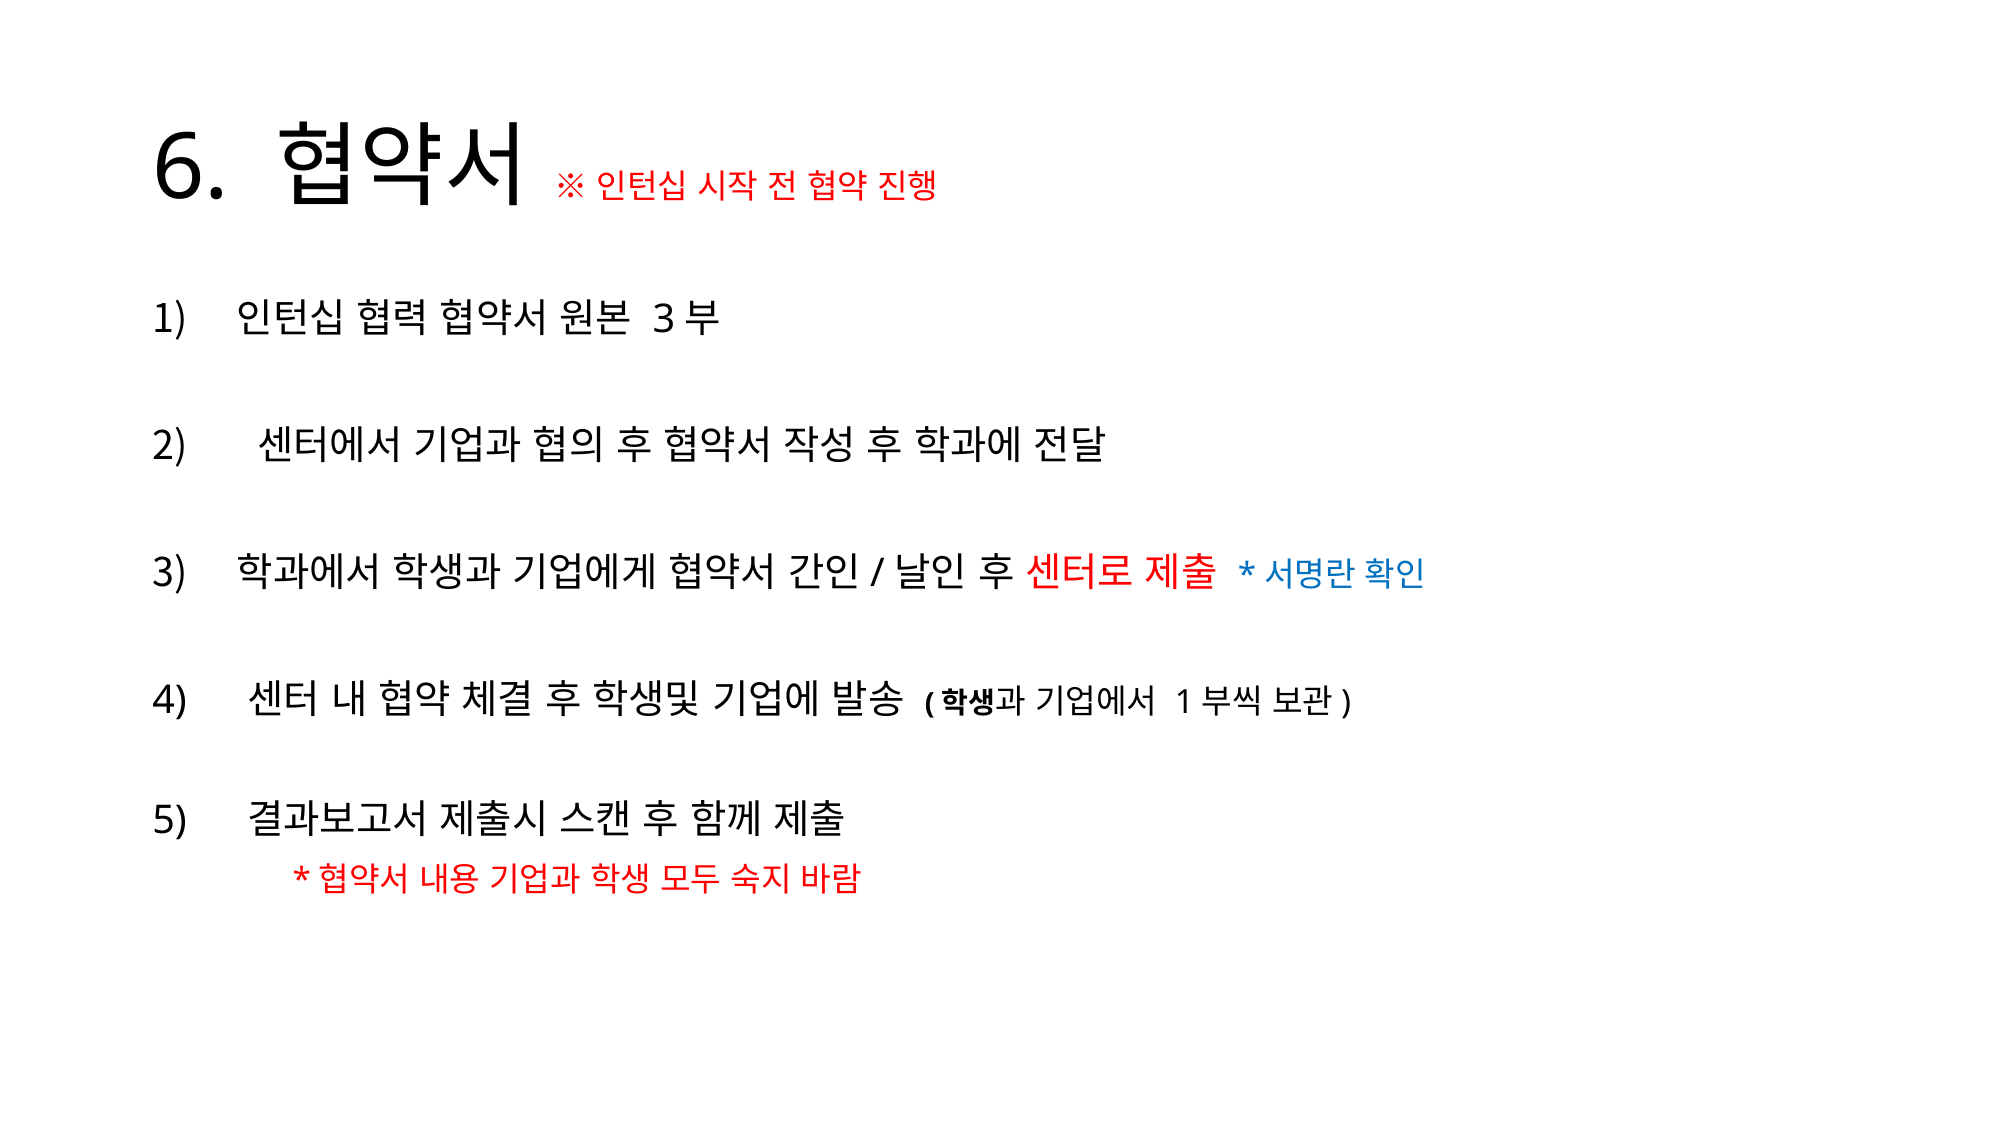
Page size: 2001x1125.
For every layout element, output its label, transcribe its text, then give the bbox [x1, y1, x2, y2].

list 인턴십 협력 협약서 원본 3부 센터에서 기업과 협의 후 협약서 작성 후 학과에 전달 학과에서 학생과 기업에게 협약서 간인/날인 후 센터로 제출 *서명란 확인 4) 센터 내 협약 체결 후 학생및 기업에 발송 (학생과 기업에서 1부씩 보관) 5) 결과보고서 제출시 스캔 후 함께 제출 *협약서 내용 기업과 학생 모두 숙지 바람 [137, 290, 1863, 1005]
title 6. 협약서 ※ 인턴십 시작 전 협약 진행 [137, 59, 1863, 278]
